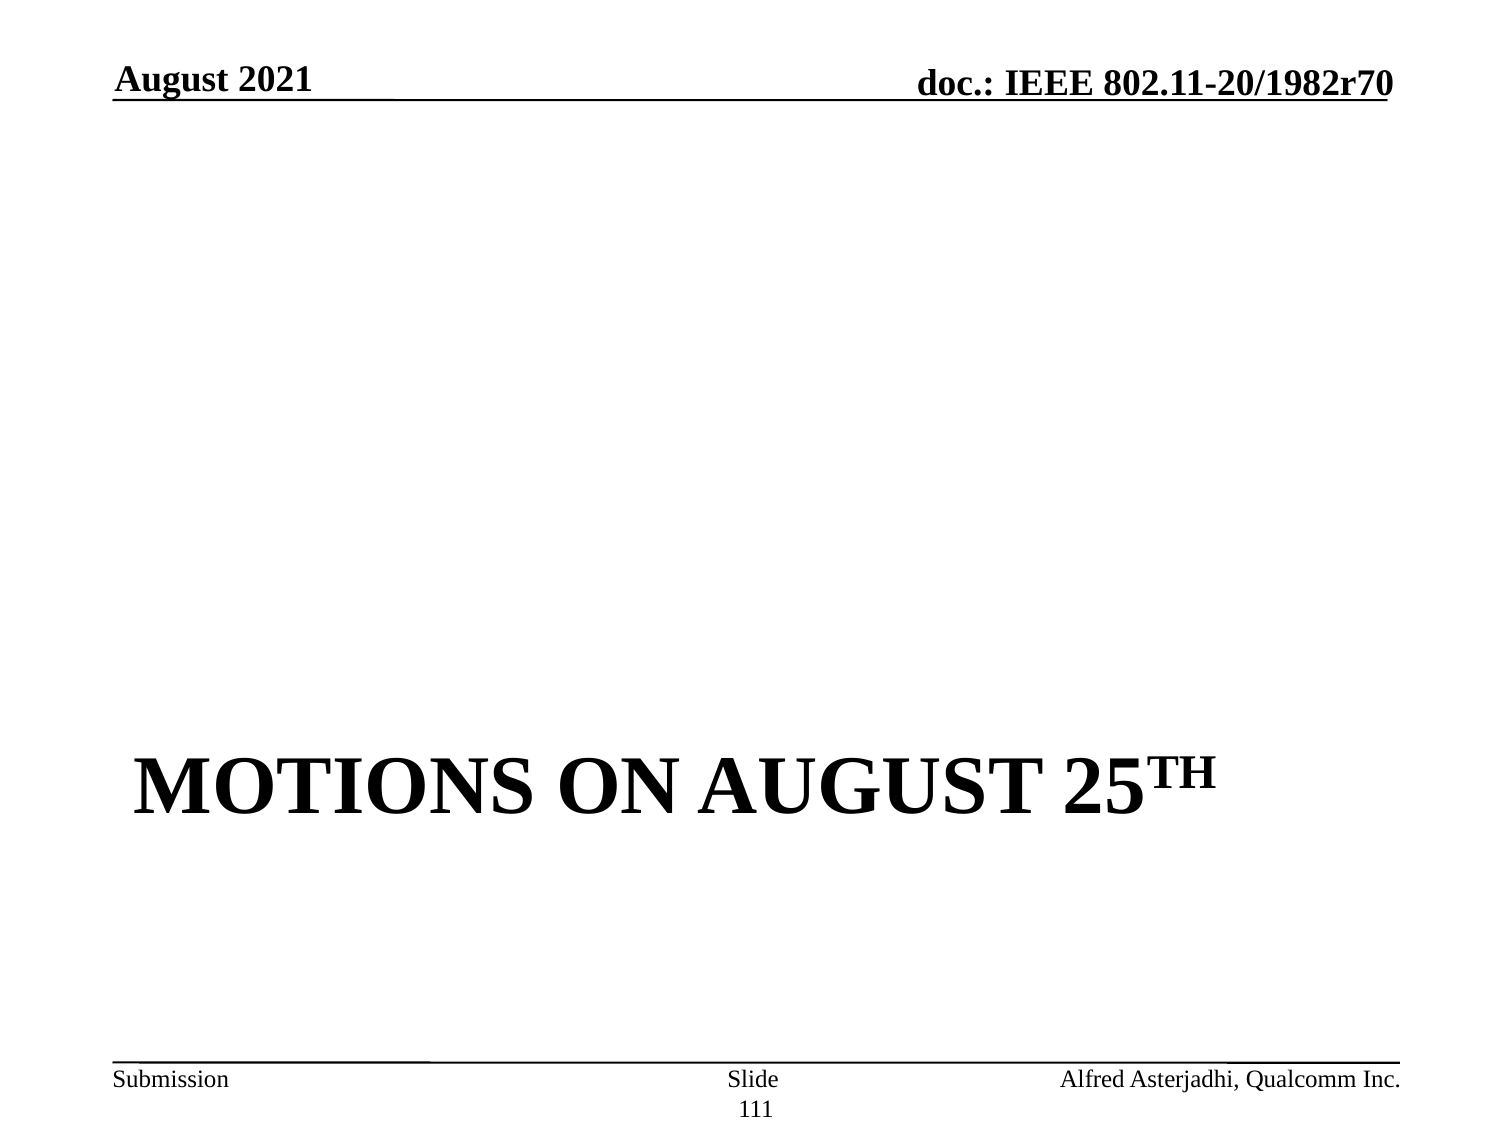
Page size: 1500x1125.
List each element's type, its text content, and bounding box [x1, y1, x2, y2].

title Motions on August 25th [118, 722, 1394, 947]
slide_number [114, 54, 423, 100]
footer Alfred Asterjadhi, Qualcomm Inc. [878, 1061, 1402, 1093]
slide_number Slide 111 [712, 1061, 800, 1123]
